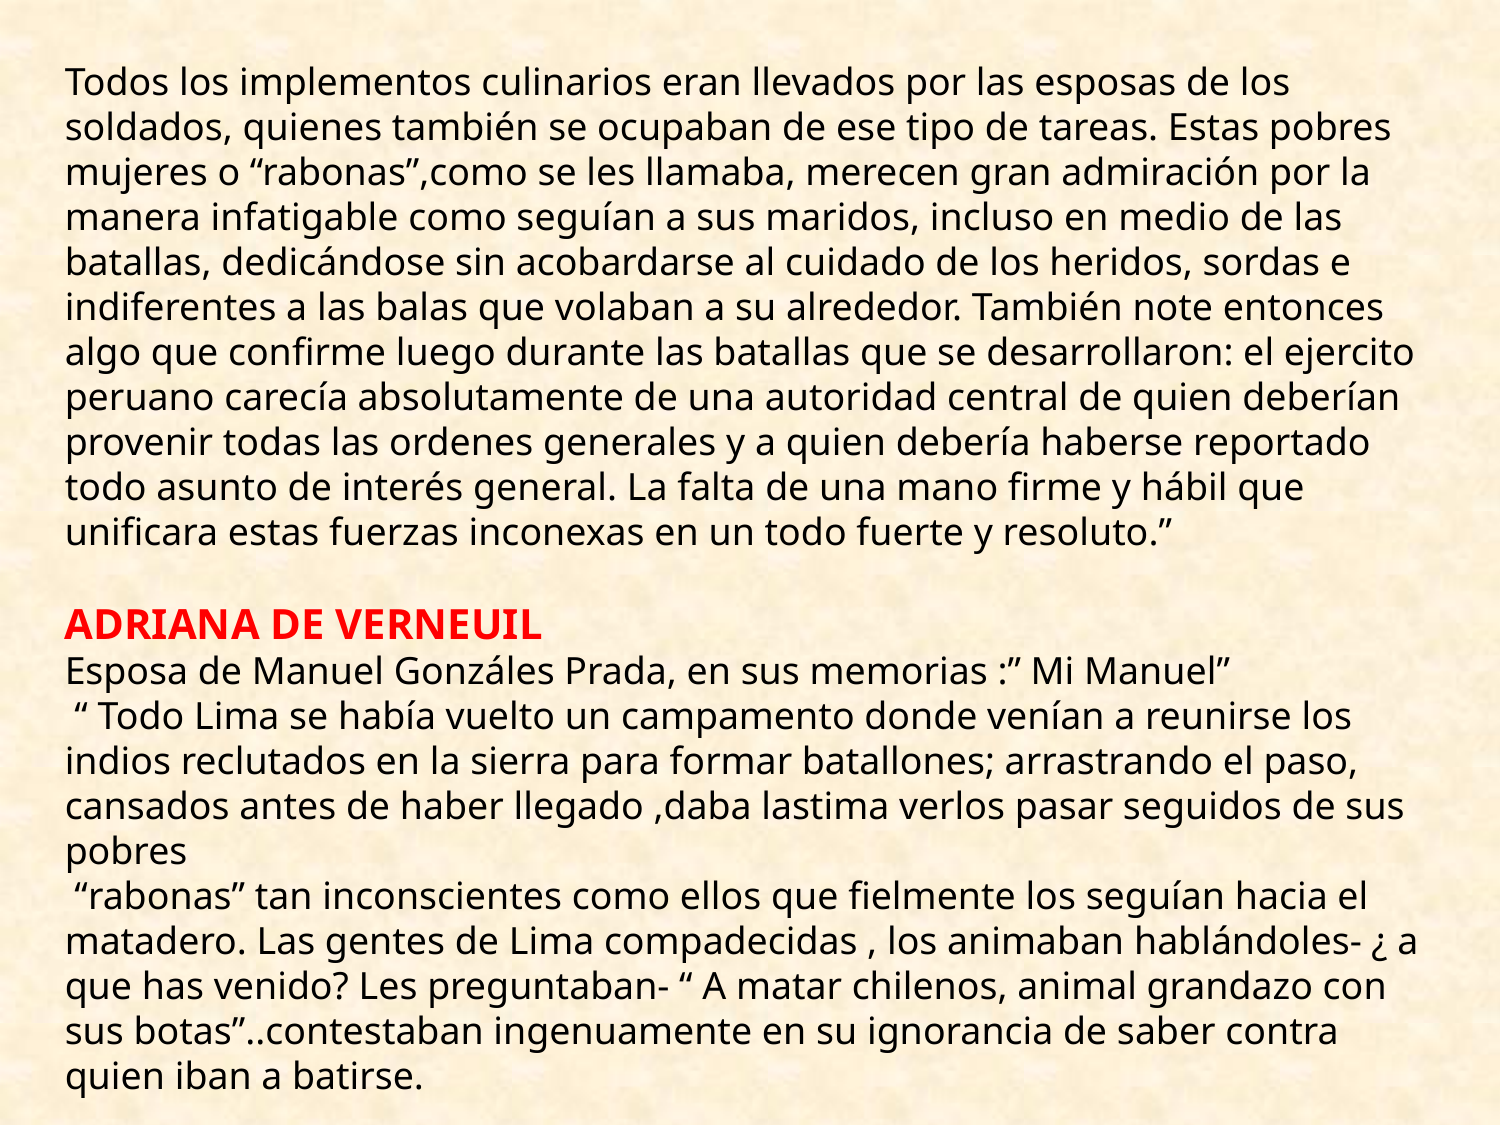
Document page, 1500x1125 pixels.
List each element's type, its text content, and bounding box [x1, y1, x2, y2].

text_box Todos los implementos culinarios eran llevados por las esposas de los soldados, quienes también se ocupaban de ese tipo de tareas. Estas pobres mujeres o “rabonas”,como se les llamaba, merecen gran admiración por la manera infatigable como seguían a sus maridos, incluso en medio de las batallas, dedicándose sin acobardarse al cuidado de los heridos, sordas e indiferentes a las balas que volaban a su alrededor. También note entonces algo que confirme luego durante las batallas que se desarrollaron: el ejercito peruano carecía absolutamente de una autoridad central de quien deberían provenir todas las ordenes generales y a quien debería haberse reportado todo asunto de interés general. La falta de una mano firme y hábil que unificara estas fuerzas inconexas en un todo fuerte y resoluto.” ADRIANA DE VERNEUIL Esposa de Manuel Gonzáles Prada, en sus memorias :” Mi Manuel” “ Todo Lima se había vuelto un campamento donde venían a reunirse los indios reclutados en la sierra para formar batallones; arrastrando el paso, cansados antes de haber llegado ,daba lastima verlos pasar seguidos de sus pobres “rabonas” tan inconscientes como ellos que fielmente los seguían hacia el matadero. Las gentes de Lima compadecidas , los animaban hablándoles- ¿ a que has venido? Les preguntaban- “ A matar chilenos, animal grandazo con sus botas”..contestaban ingenuamente en su ignorancia de saber contra quien iban a batirse. [50, 50, 1450, 1105]
picture [0, 0, 1500, 1125]
